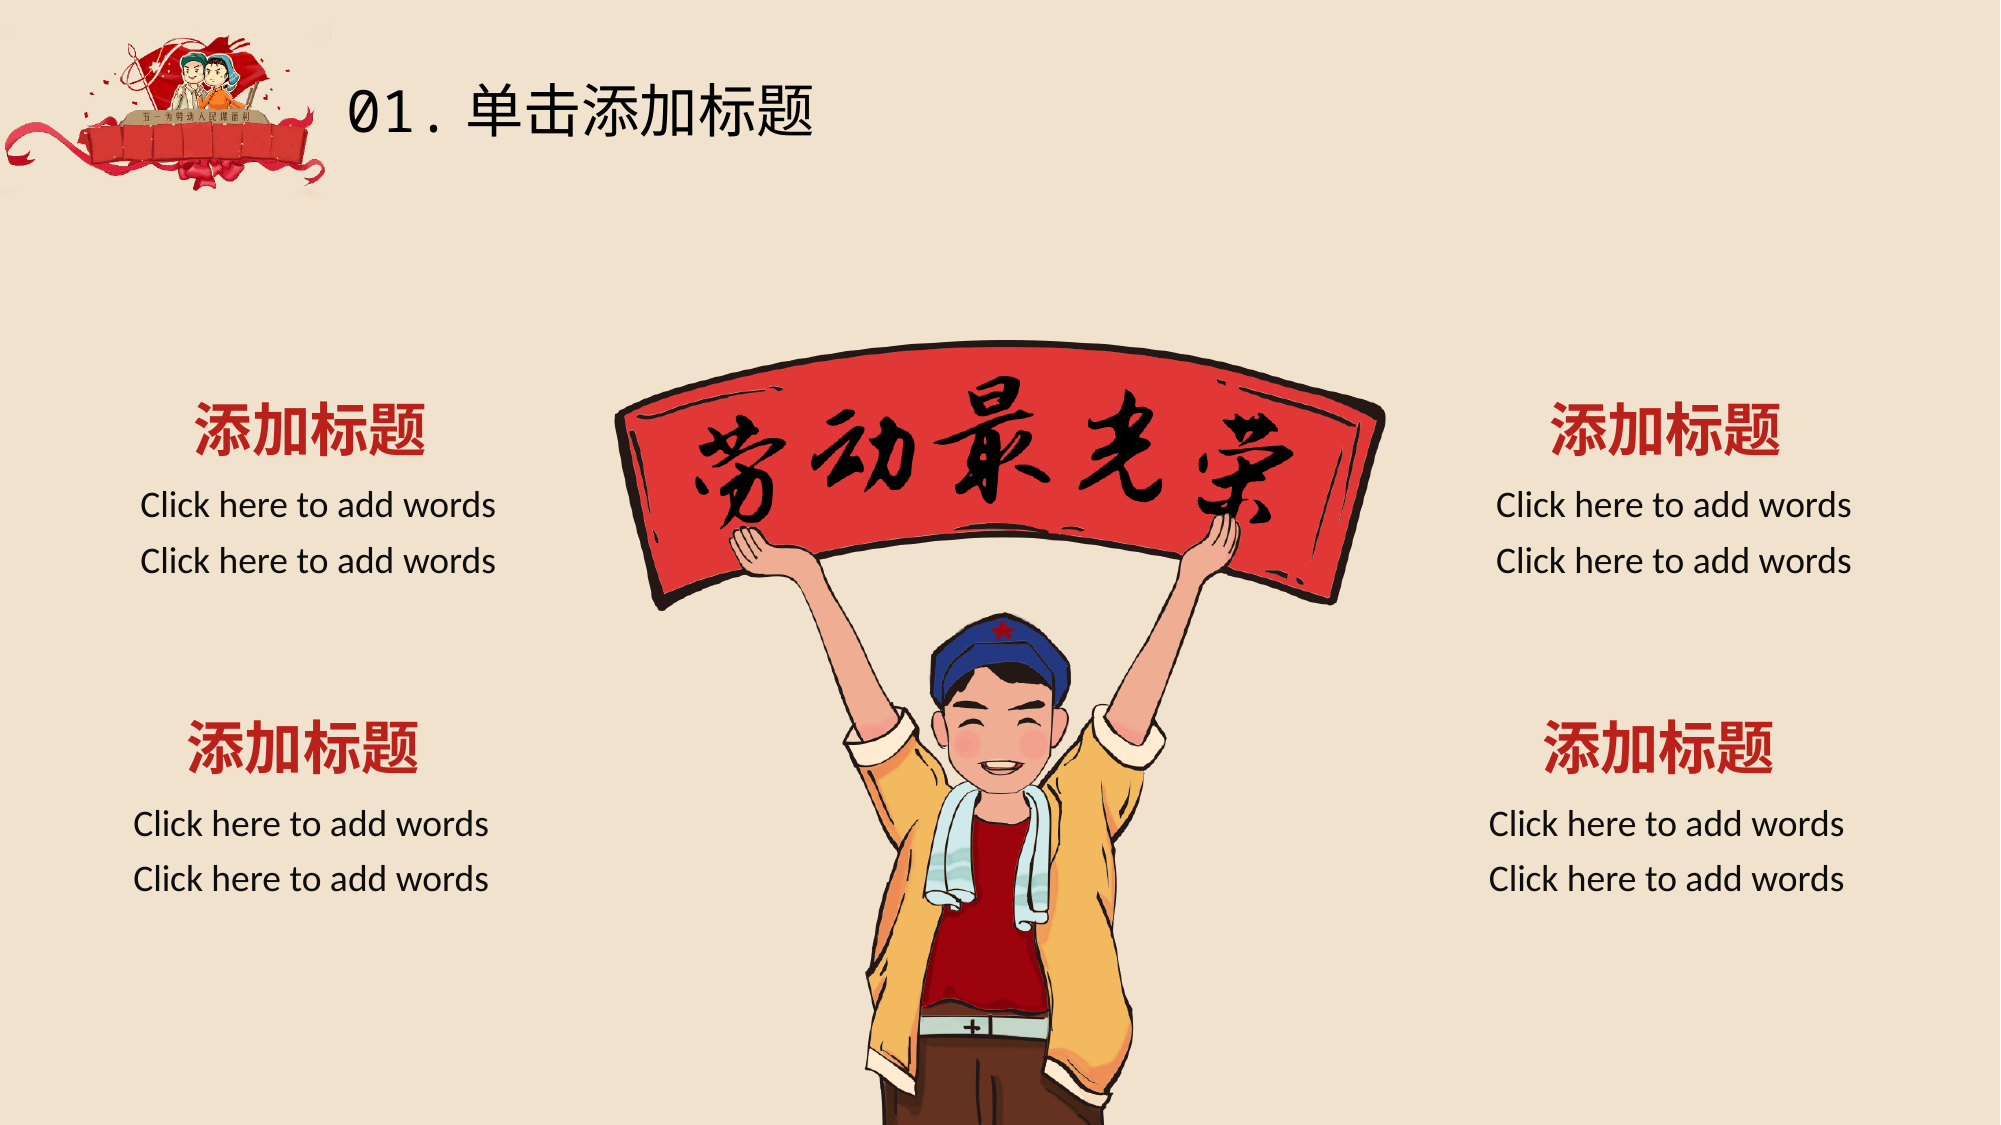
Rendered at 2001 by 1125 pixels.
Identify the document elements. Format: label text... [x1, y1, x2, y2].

text_box Click here to add words [125, 473, 538, 528]
picture [607, 340, 1393, 1125]
text_box Click here to add words [1474, 791, 1886, 847]
text_box Click here to add words [118, 847, 531, 907]
text_box 添加标题 [1527, 703, 1971, 789]
text_box 添加标题 [1534, 385, 1978, 470]
text_box Click here to add words [118, 791, 531, 847]
text_box Click here to add words [125, 528, 538, 589]
text_box 01.单击添加标题 [332, 66, 1063, 152]
text_box Click here to add words [1474, 847, 1886, 907]
text_box 添加标题 [172, 703, 607, 789]
picture [0, 21, 332, 197]
text_box 添加标题 [179, 385, 607, 470]
text_box Click here to add words [1481, 528, 1894, 589]
text_box Click here to add words [1481, 473, 1894, 528]
